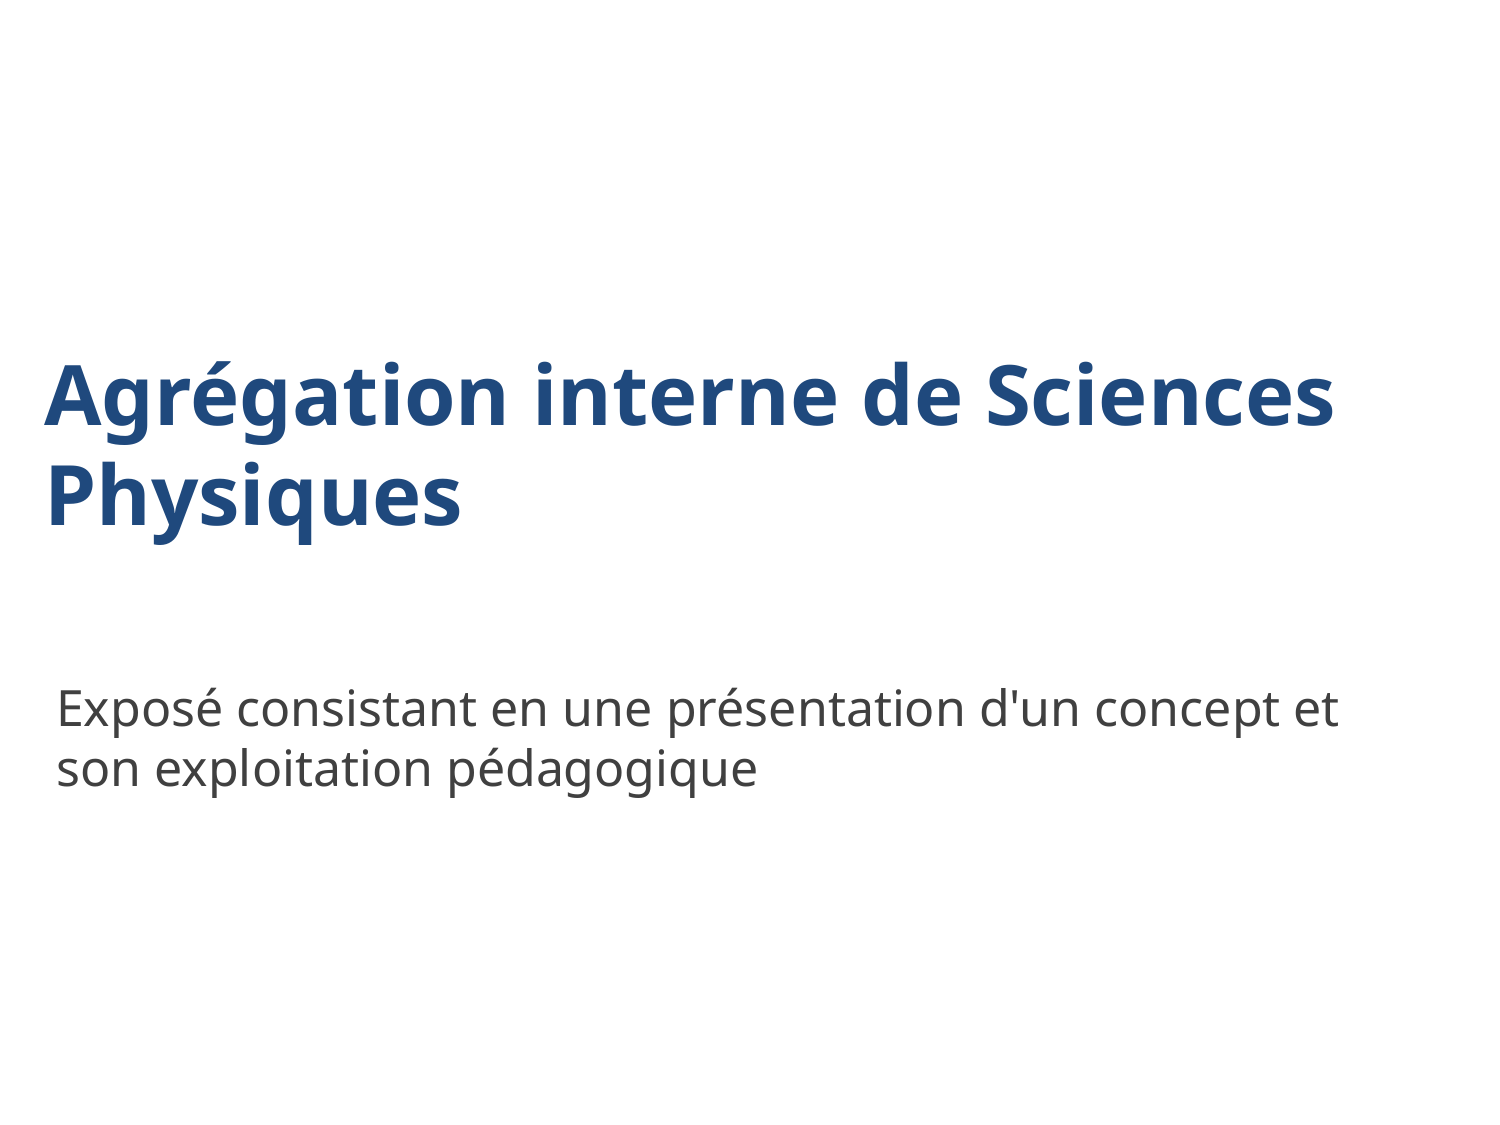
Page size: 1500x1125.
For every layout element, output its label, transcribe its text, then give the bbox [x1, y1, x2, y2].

title Agrégation interne de Sciences Physiques [29, 321, 1483, 563]
subtitle Exposé consistant en une présentation d'un concept et son exploitation pédagogique [41, 668, 1436, 819]
